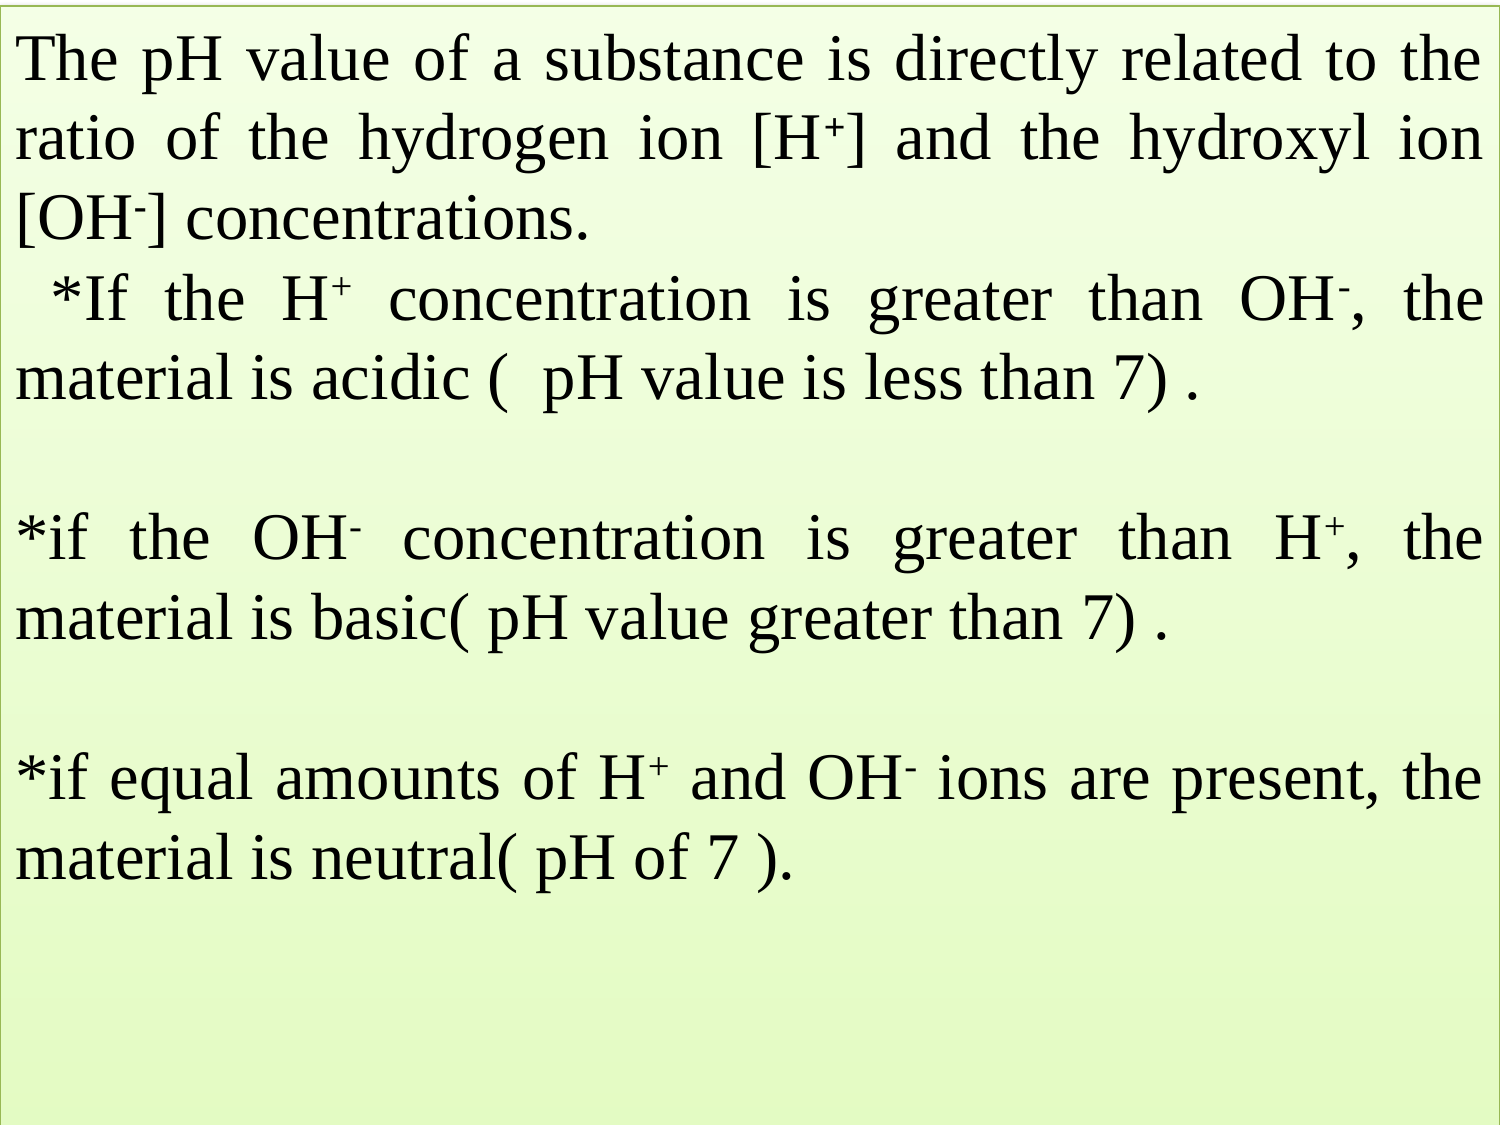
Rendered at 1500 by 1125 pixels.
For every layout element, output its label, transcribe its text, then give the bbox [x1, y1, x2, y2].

text_box The pH value of a substance is directly related to the ratio of the hydrogen ion [H+] and the hydroxyl ion [OH-] concentrations. *If the H+ concentration is greater than OH-, the material is acidic ( pH value is less than 7) . *if the OH- concentration is greater than H+, the material is basic( pH value greater than 7) . *if equal amounts of H+ and OH- ions are present, the material is neutral( pH of 7 ). [0, 5, 1500, 1125]
